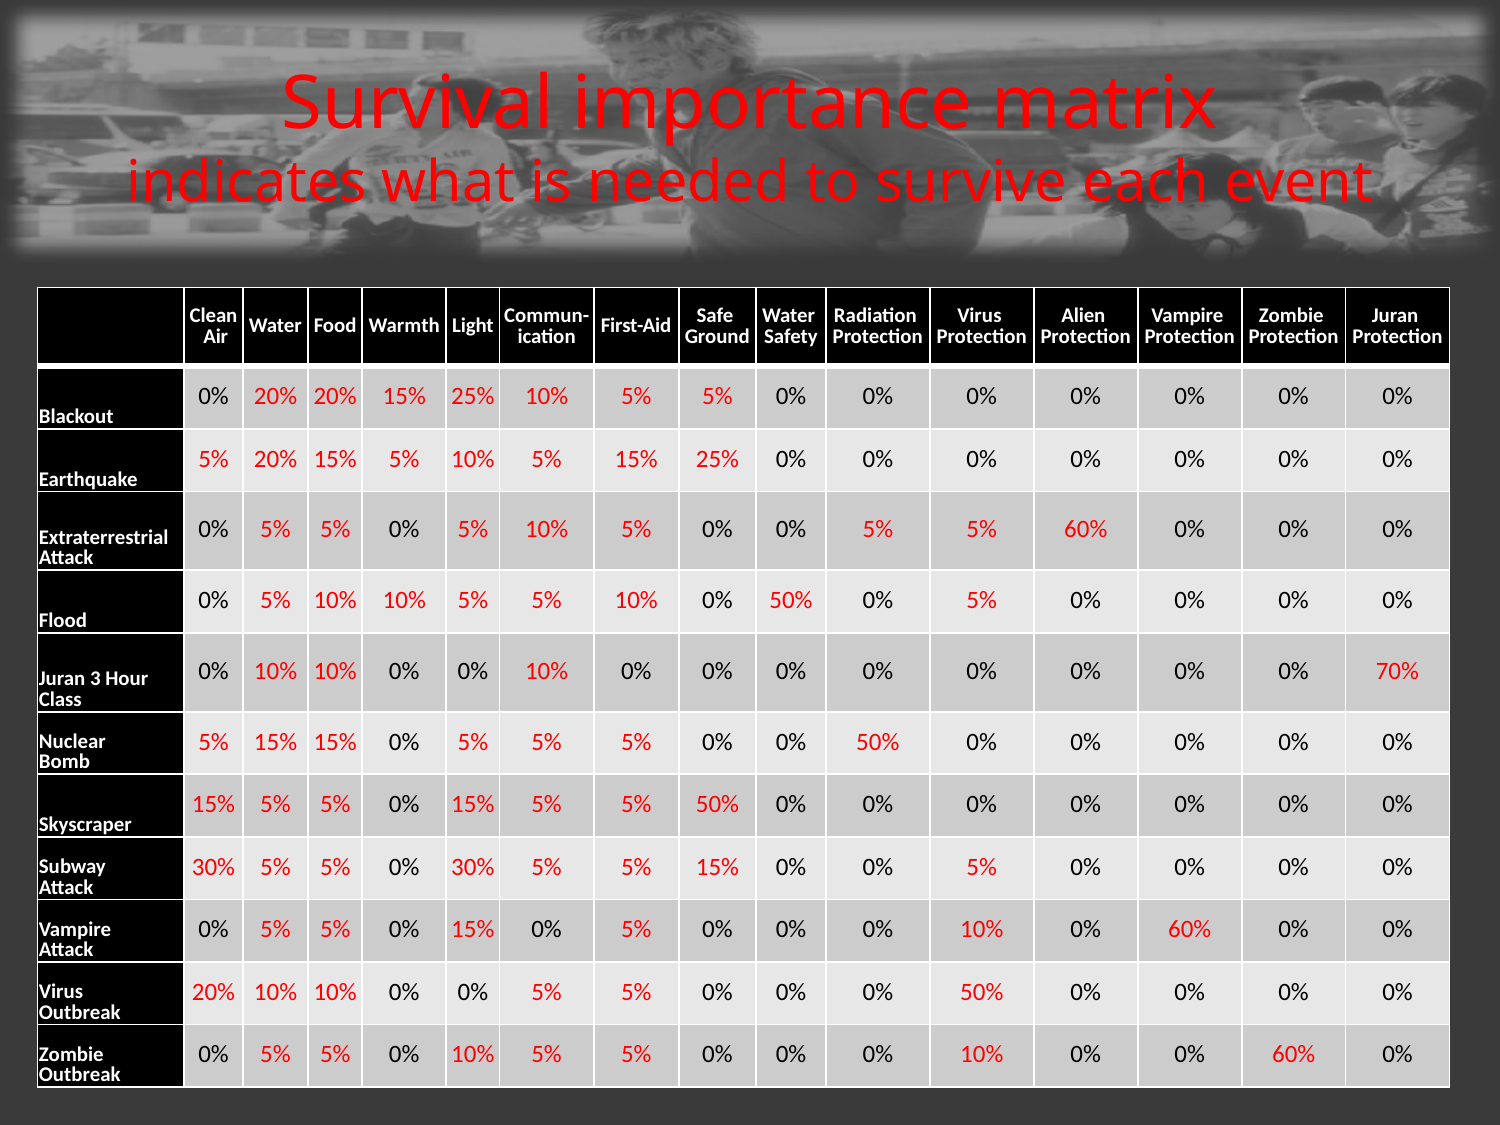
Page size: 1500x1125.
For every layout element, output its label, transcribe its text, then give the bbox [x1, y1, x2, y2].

table_cell 0% [1035, 634, 1137, 711]
table_cell 20% [244, 369, 307, 428]
table_header Light [447, 288, 499, 363]
table_cell 50% [931, 963, 1033, 1024]
table_cell 0% [185, 634, 242, 711]
table_cell 25% [680, 430, 755, 491]
table_cell 5% [500, 571, 593, 632]
table_cell 10% [447, 1025, 499, 1086]
table_cell 0% [595, 634, 678, 711]
table_cell 0% [931, 634, 1033, 711]
table_cell 0% [363, 900, 445, 961]
table_cell 0% [1243, 369, 1345, 428]
table_cell Vampire Attack [38, 900, 183, 961]
table_cell 0% [1243, 634, 1345, 711]
table_cell 0% [1346, 430, 1449, 491]
table_cell 5% [363, 430, 445, 491]
table_cell 5% [185, 430, 242, 491]
table_cell 0% [757, 634, 825, 711]
table_cell 0% [363, 634, 445, 711]
table_cell 15% [309, 713, 361, 773]
table_cell 0% [1035, 430, 1137, 491]
table_cell 50% [827, 713, 929, 773]
table_cell 0% [1035, 775, 1137, 836]
table_cell Skyscraper [38, 775, 183, 836]
table_cell 5% [595, 492, 678, 569]
table_cell 5% [595, 775, 678, 836]
table_cell 0% [500, 900, 593, 961]
table_cell Zombie Outbreak [38, 1025, 183, 1086]
table_cell 0% [757, 369, 825, 428]
table_cell 5% [500, 713, 593, 773]
table_header Alien Protection [1035, 288, 1137, 363]
table_cell 5% [500, 963, 593, 1024]
table_header First-Aid [595, 288, 678, 363]
table_cell 0% [827, 900, 929, 961]
table_cell 0% [1243, 900, 1345, 961]
table_cell 0% [185, 900, 242, 961]
table_cell 0% [757, 963, 825, 1024]
table_cell 0% [1243, 430, 1345, 491]
table_cell 0% [1346, 963, 1449, 1024]
table_cell 0% [680, 1025, 755, 1086]
table_cell 15% [309, 430, 361, 491]
table_cell 5% [309, 775, 361, 836]
table_cell 5% [244, 900, 307, 961]
table_cell 0% [1139, 713, 1241, 773]
table_cell 10% [500, 634, 593, 711]
table_cell 0% [680, 634, 755, 711]
table_cell 30% [185, 838, 242, 899]
table_cell 0% [680, 713, 755, 773]
table_cell 50% [680, 775, 755, 836]
table_cell 10% [363, 571, 445, 632]
table_cell 0% [757, 713, 825, 773]
table_cell 10% [244, 963, 307, 1024]
table_cell 15% [185, 775, 242, 836]
table_cell 10% [931, 1025, 1033, 1086]
table_cell 5% [244, 838, 307, 899]
table_cell 5% [500, 1025, 593, 1086]
table_cell 5% [500, 775, 593, 836]
table_cell 0% [1035, 713, 1137, 773]
table_cell 0% [931, 713, 1033, 773]
table_cell 0% [1243, 963, 1345, 1024]
table_cell 0% [1346, 1025, 1449, 1086]
table_cell 5% [447, 492, 499, 569]
table_cell 10% [500, 369, 593, 428]
table_cell 30% [447, 838, 499, 899]
table_cell Juran 3 Hour Class [38, 634, 183, 711]
table_cell 70% [1346, 634, 1449, 711]
table_header Food [309, 288, 361, 363]
table_cell 0% [185, 369, 242, 428]
table_cell 0% [1035, 369, 1137, 428]
table_cell 10% [309, 963, 361, 1024]
table_cell 25% [447, 369, 499, 428]
table_cell 0% [1346, 775, 1449, 836]
table_cell 5% [931, 571, 1033, 632]
table_cell 60% [1139, 900, 1241, 961]
table_cell 0% [1346, 571, 1449, 632]
table_cell 5% [595, 963, 678, 1024]
table_cell 10% [931, 900, 1033, 961]
table_cell 5% [244, 571, 307, 632]
table_cell 5% [595, 838, 678, 899]
table_cell 5% [309, 492, 361, 569]
table_cell Nuclear Bomb [38, 713, 183, 773]
table_cell 10% [500, 492, 593, 569]
table_cell 0% [1139, 369, 1241, 428]
table_cell 0% [1139, 838, 1241, 899]
table_cell 0% [363, 1025, 445, 1086]
table_cell 0% [363, 492, 445, 569]
table_cell 60% [1243, 1025, 1345, 1086]
table_cell 0% [827, 1025, 929, 1086]
table_cell 5% [500, 430, 593, 491]
table_cell 15% [244, 713, 307, 773]
table_cell 0% [680, 571, 755, 632]
table_cell 5% [309, 1025, 361, 1086]
table_cell Earthquake [38, 430, 183, 491]
table_cell 5% [680, 369, 755, 428]
table_cell 10% [447, 430, 499, 491]
table_cell 0% [363, 838, 445, 899]
table_cell 0% [363, 713, 445, 773]
table_cell 0% [757, 900, 825, 961]
table_cell 0% [680, 492, 755, 569]
table_cell 15% [595, 430, 678, 491]
table_cell 5% [595, 900, 678, 961]
table_cell 5% [309, 838, 361, 899]
table_cell 0% [1139, 571, 1241, 632]
table_header Virus Protection [931, 288, 1033, 363]
table_cell 10% [309, 571, 361, 632]
table_cell 0% [1035, 1025, 1137, 1086]
table_cell 5% [185, 713, 242, 773]
table_cell 5% [595, 369, 678, 428]
table_cell Blackout [38, 369, 183, 428]
table_cell 0% [1139, 430, 1241, 491]
table_header [38, 288, 183, 363]
table_cell 0% [363, 775, 445, 836]
table_cell 5% [827, 492, 929, 569]
table_cell 0% [1243, 571, 1345, 632]
table_cell 0% [757, 430, 825, 491]
table_cell 10% [244, 634, 307, 711]
table_cell Subway Attack [38, 838, 183, 899]
table_cell 5% [595, 713, 678, 773]
table_cell 0% [931, 430, 1033, 491]
table_cell 0% [757, 775, 825, 836]
table_cell 5% [500, 838, 593, 899]
table_cell 5% [447, 713, 499, 773]
table_cell 10% [309, 634, 361, 711]
table_cell 5% [244, 1025, 307, 1086]
table_cell 0% [827, 634, 929, 711]
table_cell 0% [1139, 775, 1241, 836]
table_cell 0% [1346, 900, 1449, 961]
table_cell 0% [1035, 963, 1137, 1024]
table_cell 0% [1139, 1025, 1241, 1086]
table_header Clean Air [185, 288, 242, 363]
table_cell 0% [1139, 492, 1241, 569]
table_cell 15% [447, 900, 499, 961]
table_cell Virus Outbreak [38, 963, 183, 1024]
table_cell 0% [931, 775, 1033, 836]
table_cell 5% [309, 900, 361, 961]
table_cell 50% [757, 571, 825, 632]
table_cell 0% [1035, 900, 1137, 961]
table_cell 5% [447, 571, 499, 632]
table_cell 0% [757, 838, 825, 899]
table_cell 0% [1346, 492, 1449, 569]
table_cell 5% [244, 775, 307, 836]
table_header Zombie Protection [1243, 288, 1345, 363]
table_cell 0% [1139, 963, 1241, 1024]
table_cell 0% [185, 492, 242, 569]
table_cell 0% [827, 775, 929, 836]
table_cell 5% [931, 492, 1033, 569]
table_cell 0% [363, 963, 445, 1024]
table_cell 20% [244, 430, 307, 491]
table_cell 0% [680, 900, 755, 961]
table_cell 0% [757, 1025, 825, 1086]
table_cell 5% [244, 492, 307, 569]
table_cell 15% [447, 775, 499, 836]
table_cell 0% [757, 492, 825, 569]
table_cell 0% [1243, 775, 1345, 836]
table_header Water Safety [757, 288, 825, 363]
table_cell 0% [185, 1025, 242, 1086]
table_header Safe Ground [680, 288, 755, 363]
table_cell 0% [185, 571, 242, 632]
table_header Juran Protection [1346, 288, 1449, 363]
table_cell 5% [595, 1025, 678, 1086]
table_header Water [244, 288, 307, 363]
table_cell 0% [1243, 838, 1345, 899]
table_cell 0% [1139, 634, 1241, 711]
table_cell 0% [931, 369, 1033, 428]
table_cell 0% [447, 634, 499, 711]
table_header Vampire Protection [1139, 288, 1241, 363]
table_cell 0% [1035, 571, 1137, 632]
table_header Commun-ication [500, 288, 593, 363]
table_cell Extraterrestrial Attack [38, 492, 183, 569]
table_cell 10% [595, 571, 678, 632]
table_cell 0% [827, 430, 929, 491]
table_cell 0% [680, 963, 755, 1024]
table_header Radiation Protection [827, 288, 929, 363]
table_cell 0% [827, 369, 929, 428]
table_cell 0% [447, 963, 499, 1024]
table_cell 0% [827, 571, 929, 632]
table_cell 0% [1346, 838, 1449, 899]
table_cell 15% [363, 369, 445, 428]
table_cell 0% [1243, 713, 1345, 773]
table_cell 0% [1035, 838, 1137, 899]
table_cell 0% [1243, 492, 1345, 569]
table_cell 20% [185, 963, 242, 1024]
table_cell 20% [309, 369, 361, 428]
table_cell 60% [1035, 492, 1137, 569]
table_cell 0% [1346, 369, 1449, 428]
title Survival importance matrix indicates what is needed to survive each event [75, 24, 1425, 243]
table_cell Flood [38, 571, 183, 632]
table_cell 15% [680, 838, 755, 899]
table_cell 5% [931, 838, 1033, 899]
table_cell 0% [827, 963, 929, 1024]
table_cell 0% [827, 838, 929, 899]
table_header Warmth [363, 288, 445, 363]
table_cell 0% [1346, 713, 1449, 773]
